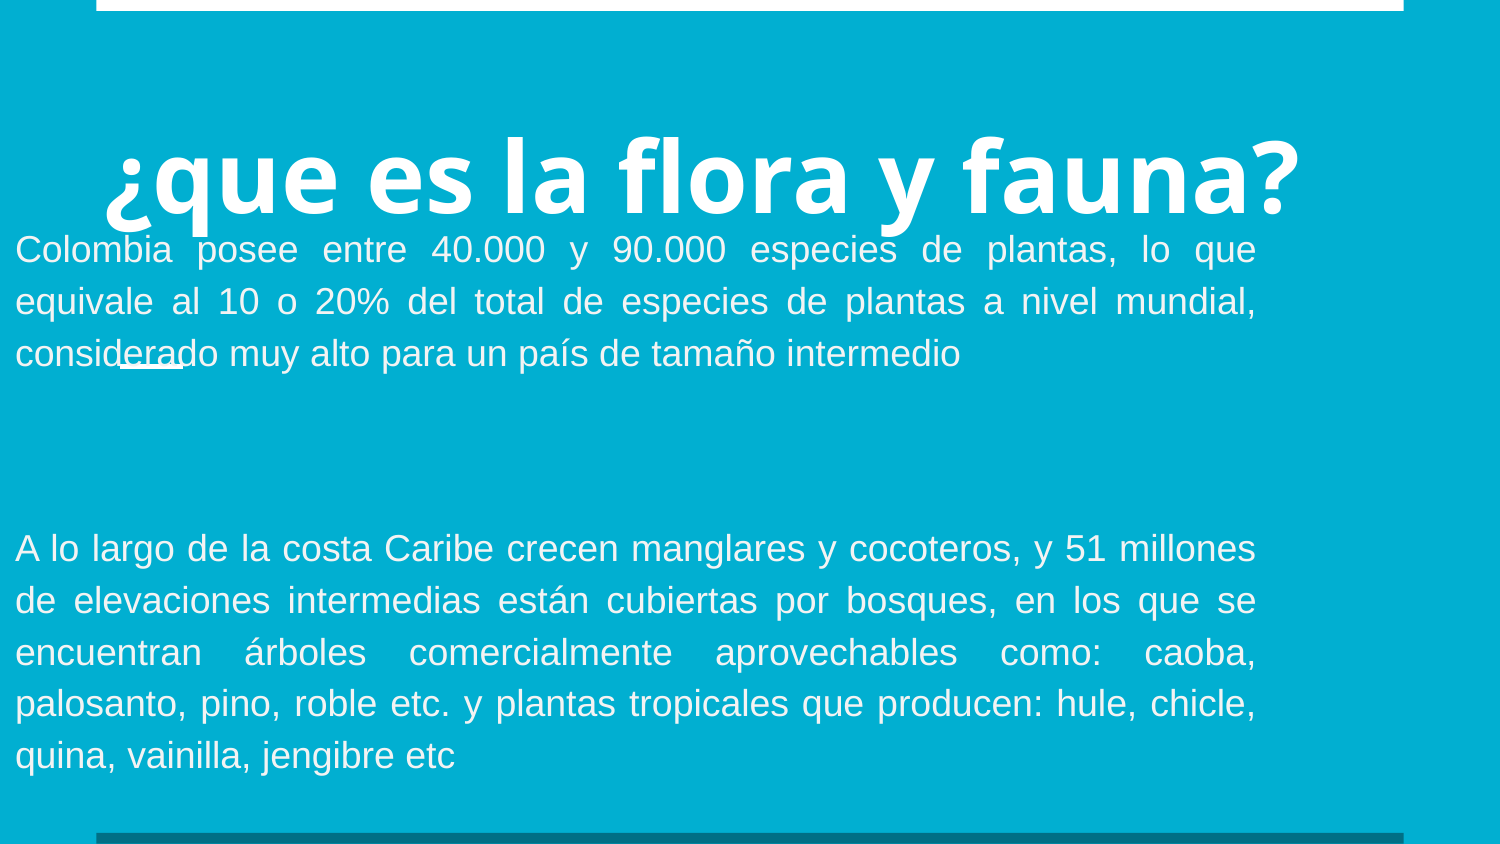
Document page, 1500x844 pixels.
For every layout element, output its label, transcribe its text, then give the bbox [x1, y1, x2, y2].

title ¿que es la flora y fauna? [89, 10, 1385, 249]
subtitle Colombia posee entre 40.000 y 90.000 especies de plantas, lo que equivale al 10 o 20% del total de especies de plantas a nivel mundial, considerado muy alto para un país de tamaño intermedio A lo largo de la costa Caribe crecen manglares y cocoteros, y 51 millones de elevaciones intermedias están cubiertas por bosques, en los que se encuentran árboles comercialmente aprovechables como: caoba, palosanto, pino, roble etc. y plantas tropicales que producen: hule, chicle, quina, vainilla, jengibre etc [0, 248, 1295, 791]
